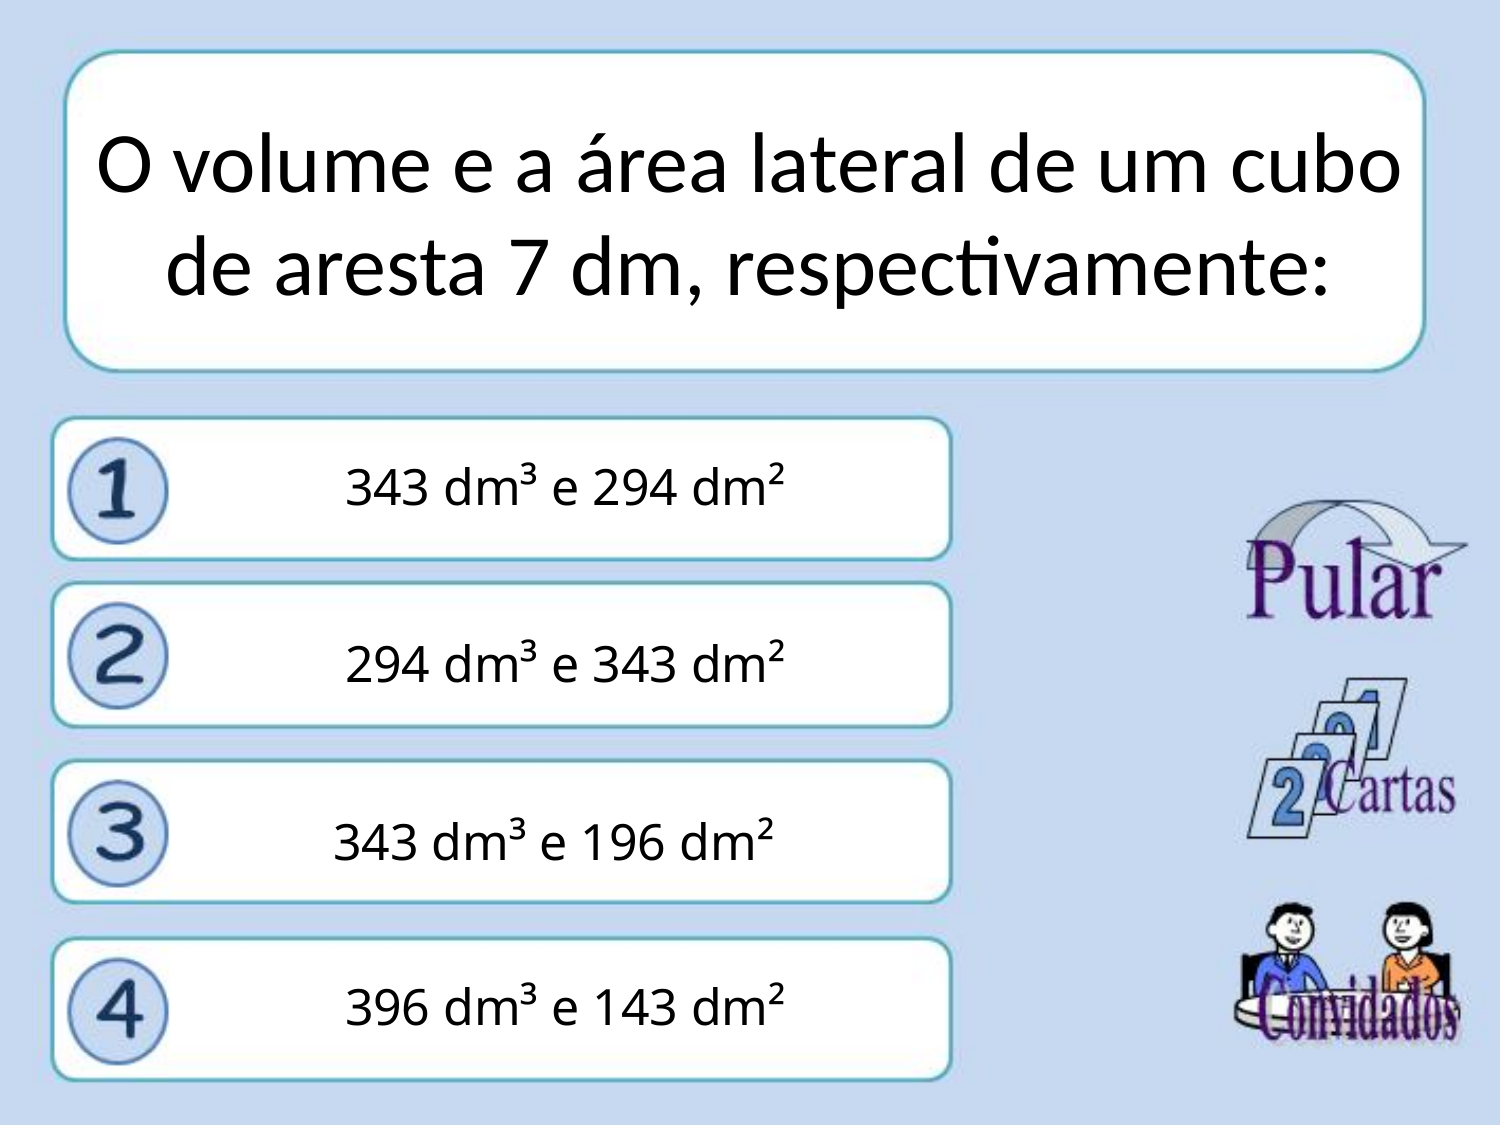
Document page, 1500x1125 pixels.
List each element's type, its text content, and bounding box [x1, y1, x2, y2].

text_box . . [1222, 479, 1471, 630]
text_box 343 dm³ e 196 dm² [183, 774, 925, 905]
picture [0, 0, 1500, 1125]
title O volume e a área lateral de um cubo de aresta 7 dm, respectivamente: [74, 44, 1426, 374]
text_box 294 dm³ e 343 dm² [194, 597, 937, 728]
text_box 343 dm³ e 294 dm² [194, 420, 937, 551]
text_box 396 dm³ e 143 dm² [194, 940, 937, 1071]
